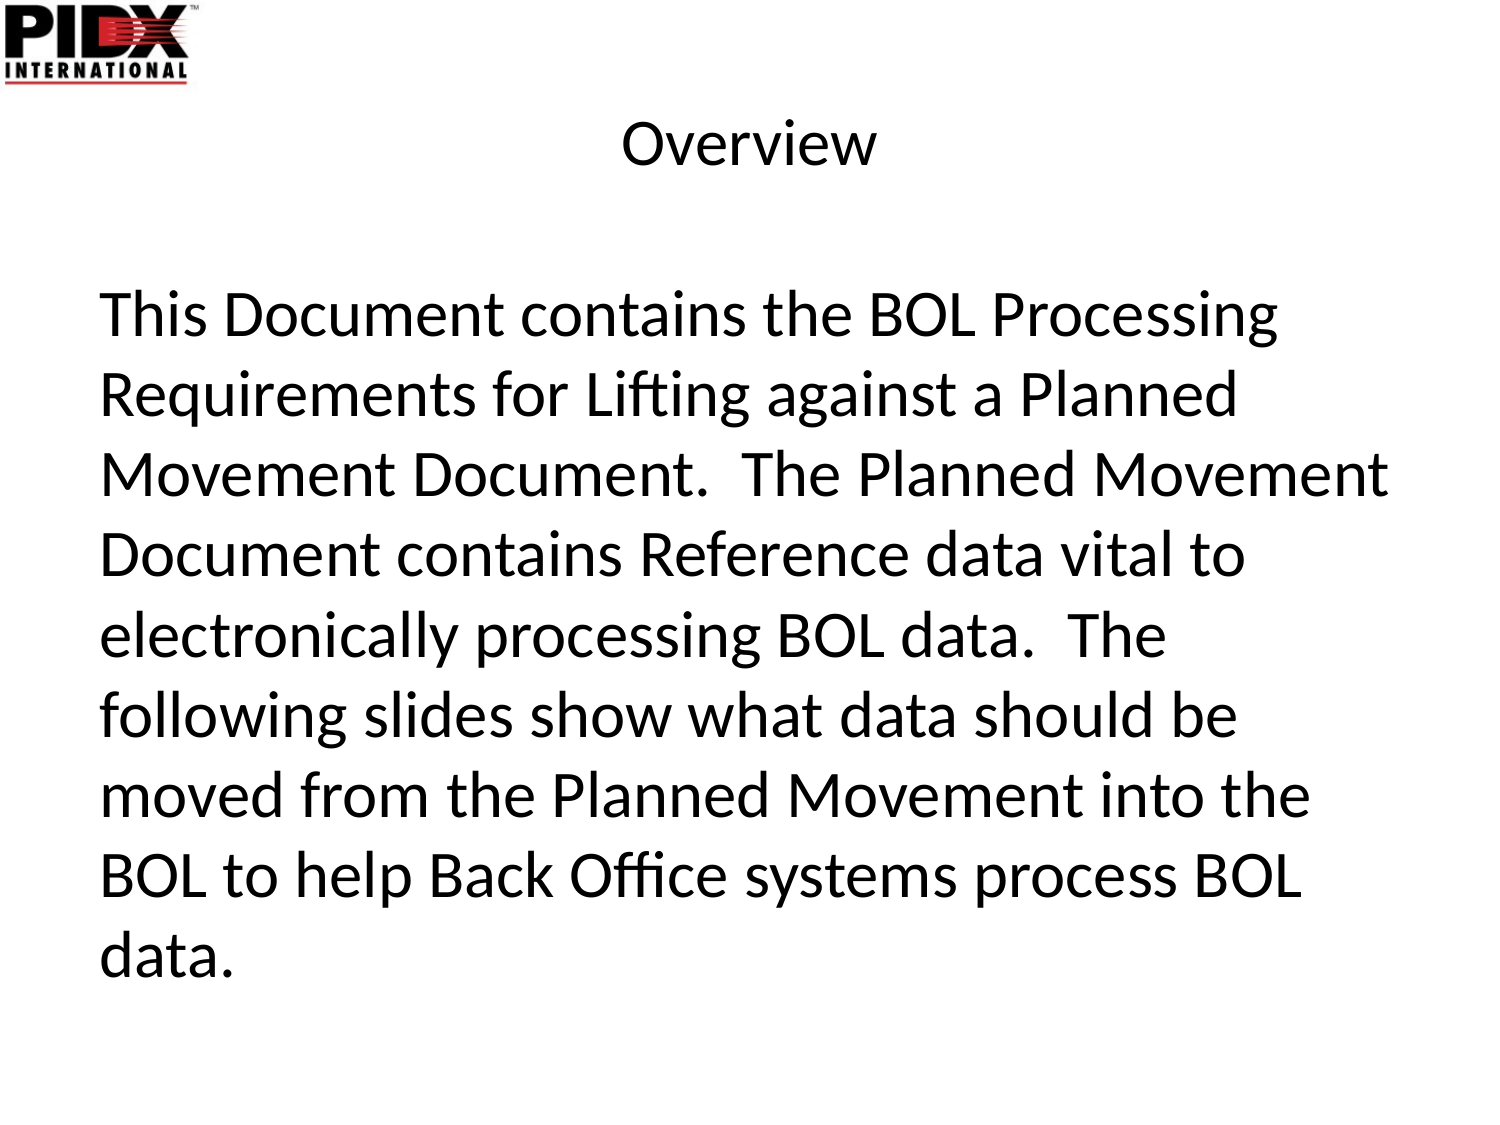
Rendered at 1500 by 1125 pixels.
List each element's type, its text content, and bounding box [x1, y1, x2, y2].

list This Document contains the BOL Processing Requirements for Lifting against a Planned Movement Document. The Planned Movement Document contains Reference data vital to electronically processing BOL data. The following slides show what data should be moved from the Planned Movement into the BOL to help Back Office systems process BOL data. [75, 262, 1425, 1005]
title Overview [75, 45, 1425, 233]
picture [0, 0, 205, 92]
